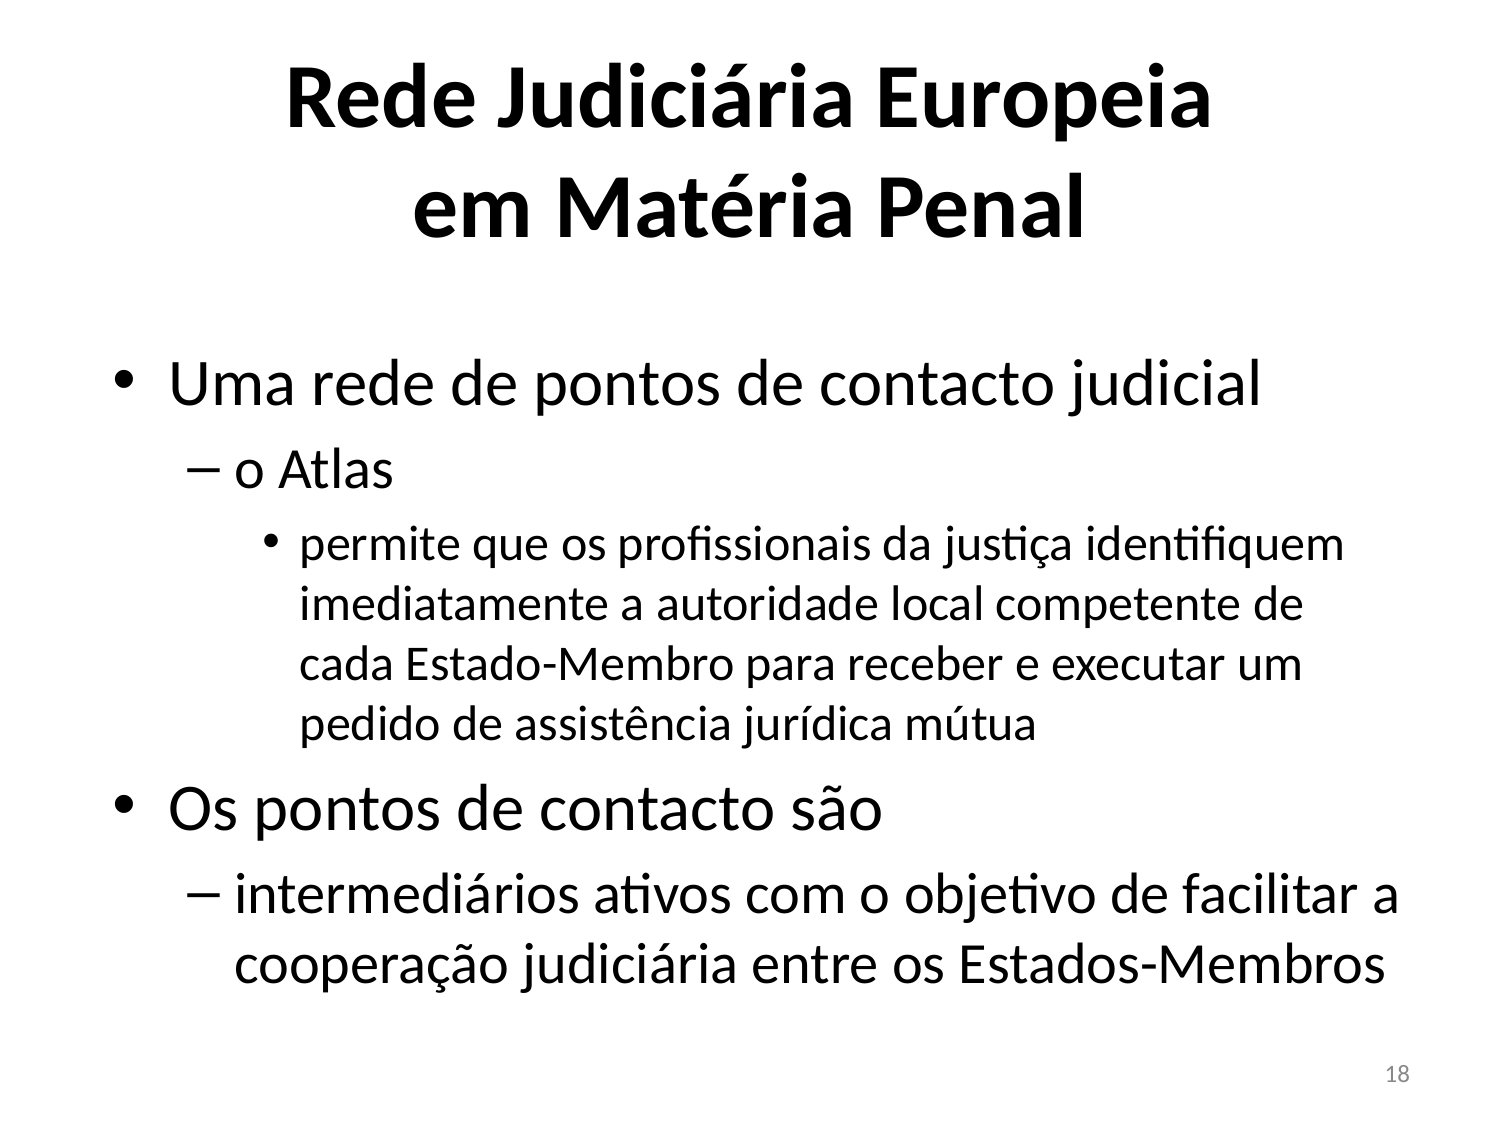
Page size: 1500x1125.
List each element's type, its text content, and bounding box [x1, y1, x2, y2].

list Uma rede de pontos de contacto judicial o Atlas permite que os profissionais da justiça identifiquem imediatamente a autoridade local competente de cada Estado-Membro para receber e executar um pedido de assistência jurídica mútua Os pontos de contacto são intermediários ativos com o objetivo de facilitar a cooperação judiciária entre os Estados-Membros [97, 331, 1425, 1063]
slide_number 18 [1074, 1042, 1425, 1103]
title Rede Judiciária Europeia em Matéria Penal [75, 45, 1425, 247]
